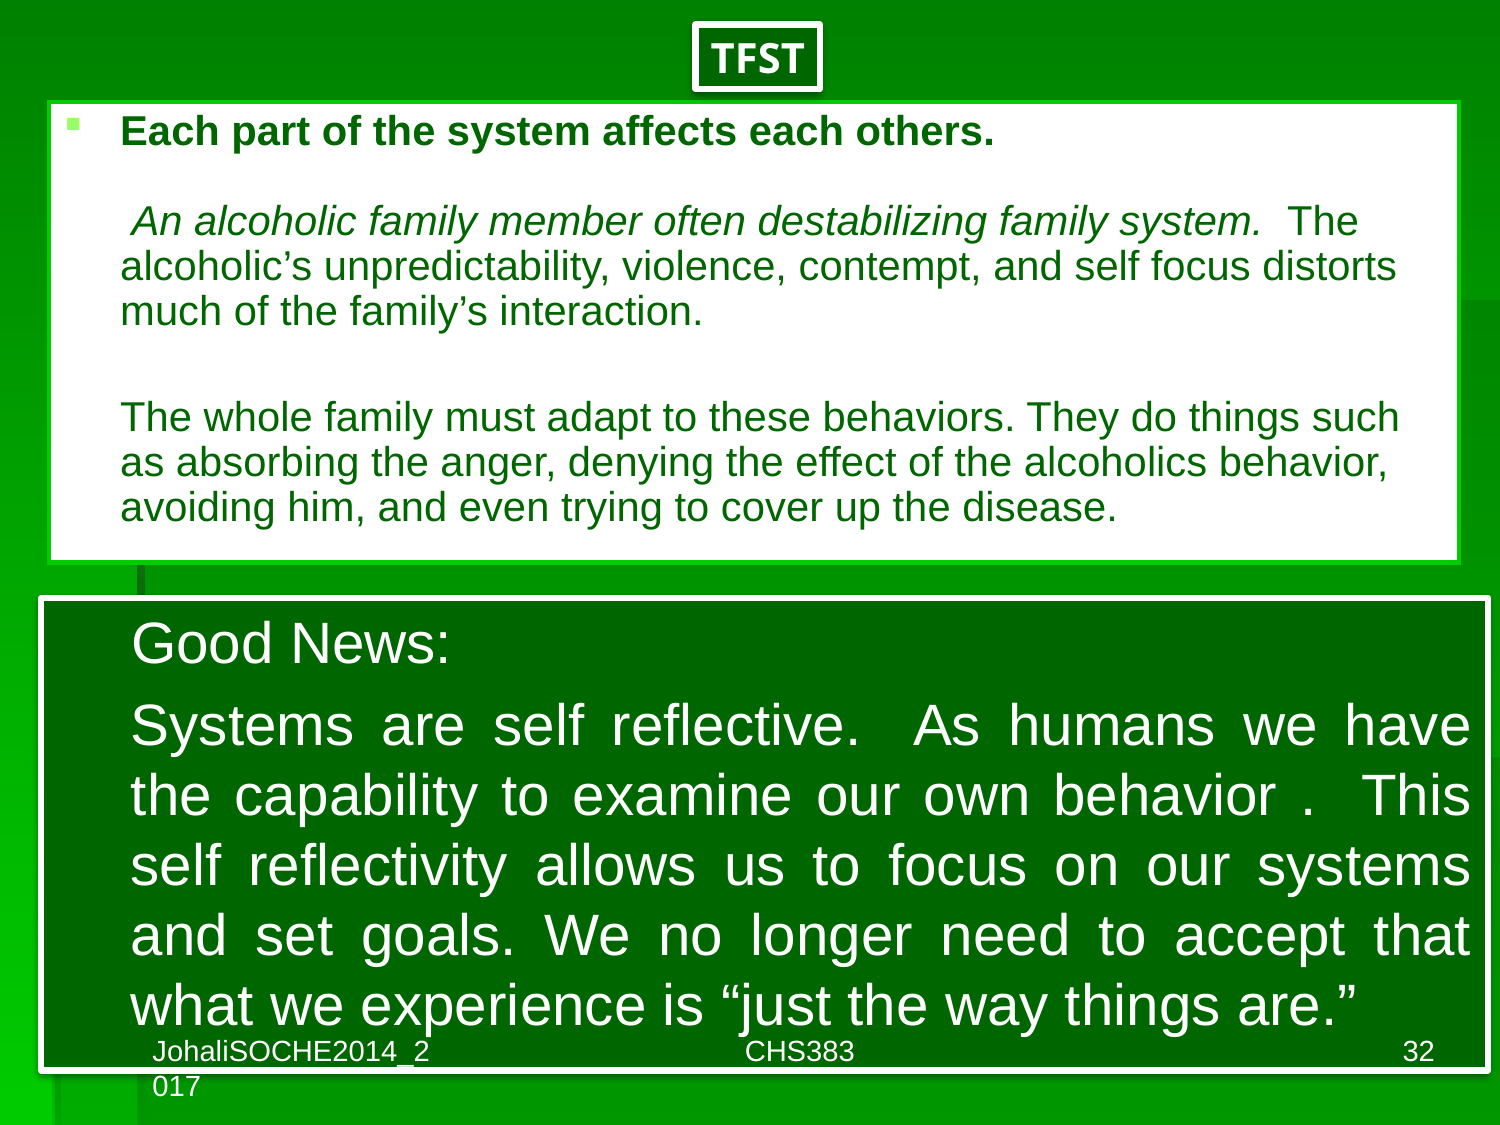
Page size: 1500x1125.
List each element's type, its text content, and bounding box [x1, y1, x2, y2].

slide_number JohaliSOCHE2014_2017 [137, 1024, 450, 1103]
slide_number 32 [1137, 1024, 1451, 1103]
list Each part of the system affects each others. An alcoholic family member often destabilizing family system. The alcoholic’s unpredictability, violence, contempt, and self focus distorts much of the family’s interaction. The whole family must adapt to these behaviors. They do things such as absorbing the anger, denying the effect of the alcoholics behavior, avoiding him, and even trying to cover up the disease. [47, 100, 1461, 565]
footer CHS383 [562, 1024, 1038, 1103]
text_box Good News: Systems are self reflective. As humans we have the capability to examine our own behavior . This self reflectivity allows us to focus on our systems and set goals. We no longer need to accept that what we experience is “just the way things are.” [38, 595, 1491, 1074]
text_box TFST [692, 21, 823, 92]
